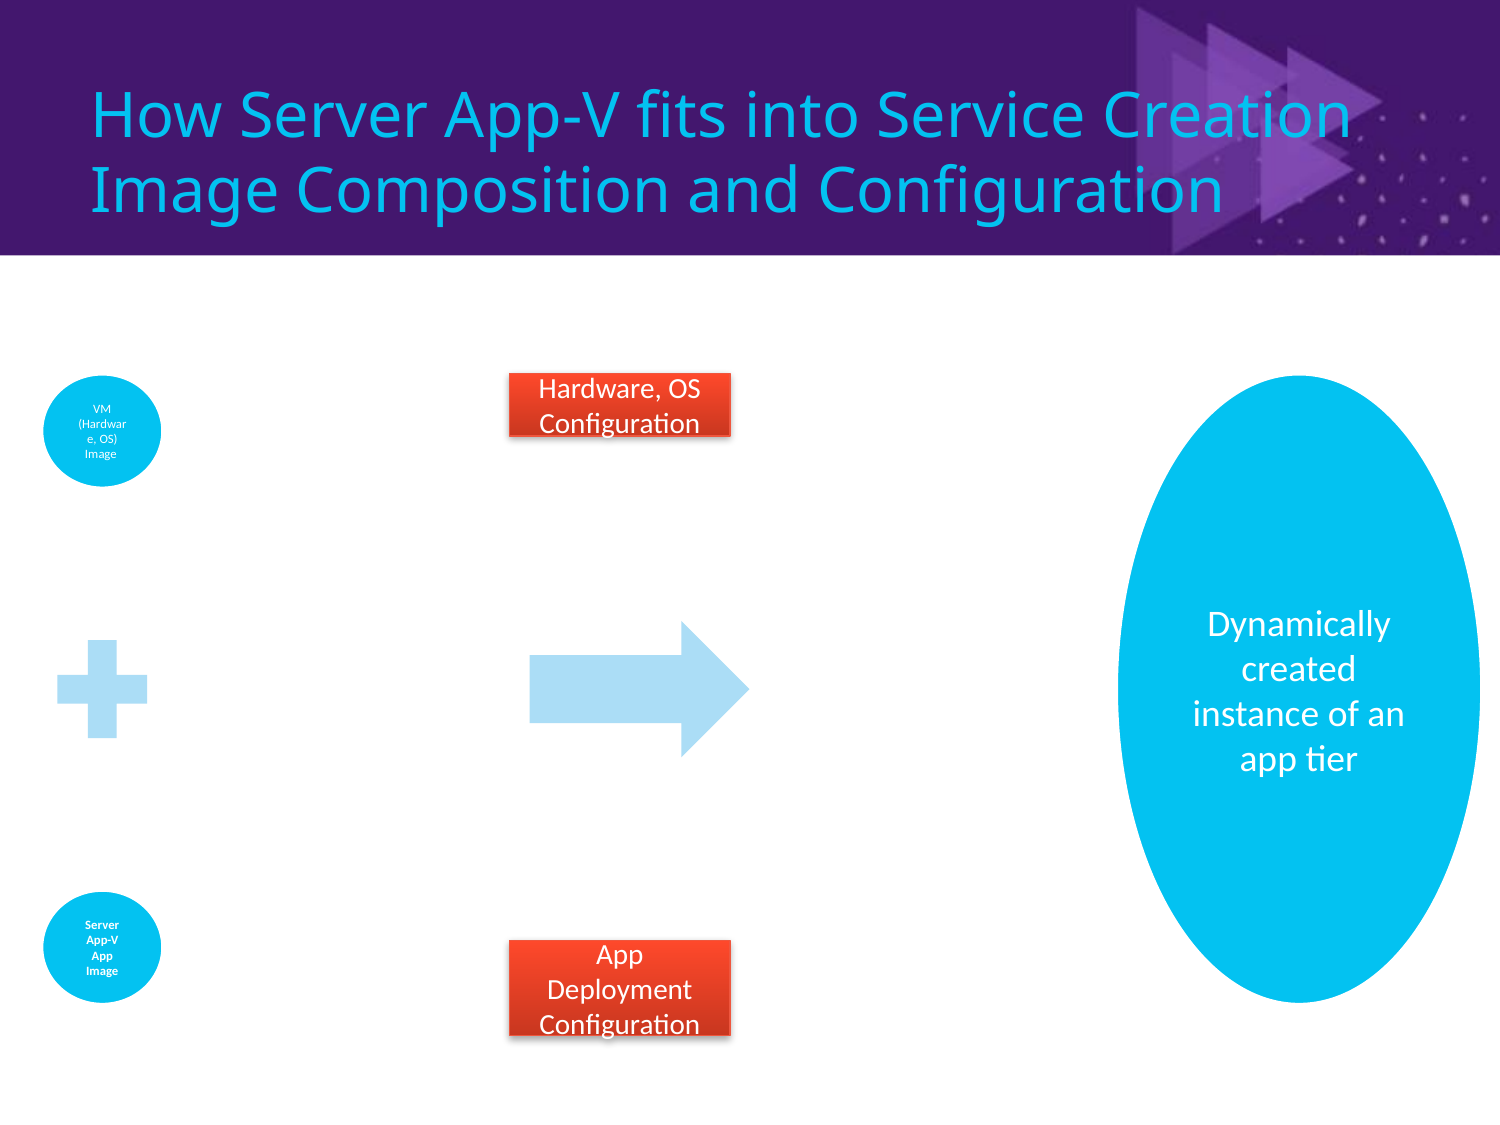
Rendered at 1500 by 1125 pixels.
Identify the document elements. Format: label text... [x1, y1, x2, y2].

picture [0, 0, 1500, 255]
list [41, 373, 1483, 1006]
text_box App Deployment Configuration [509, 1014, 731, 1036]
title How Server App-V fits into Service Creation Image Composition and Configuration [75, 56, 1425, 244]
